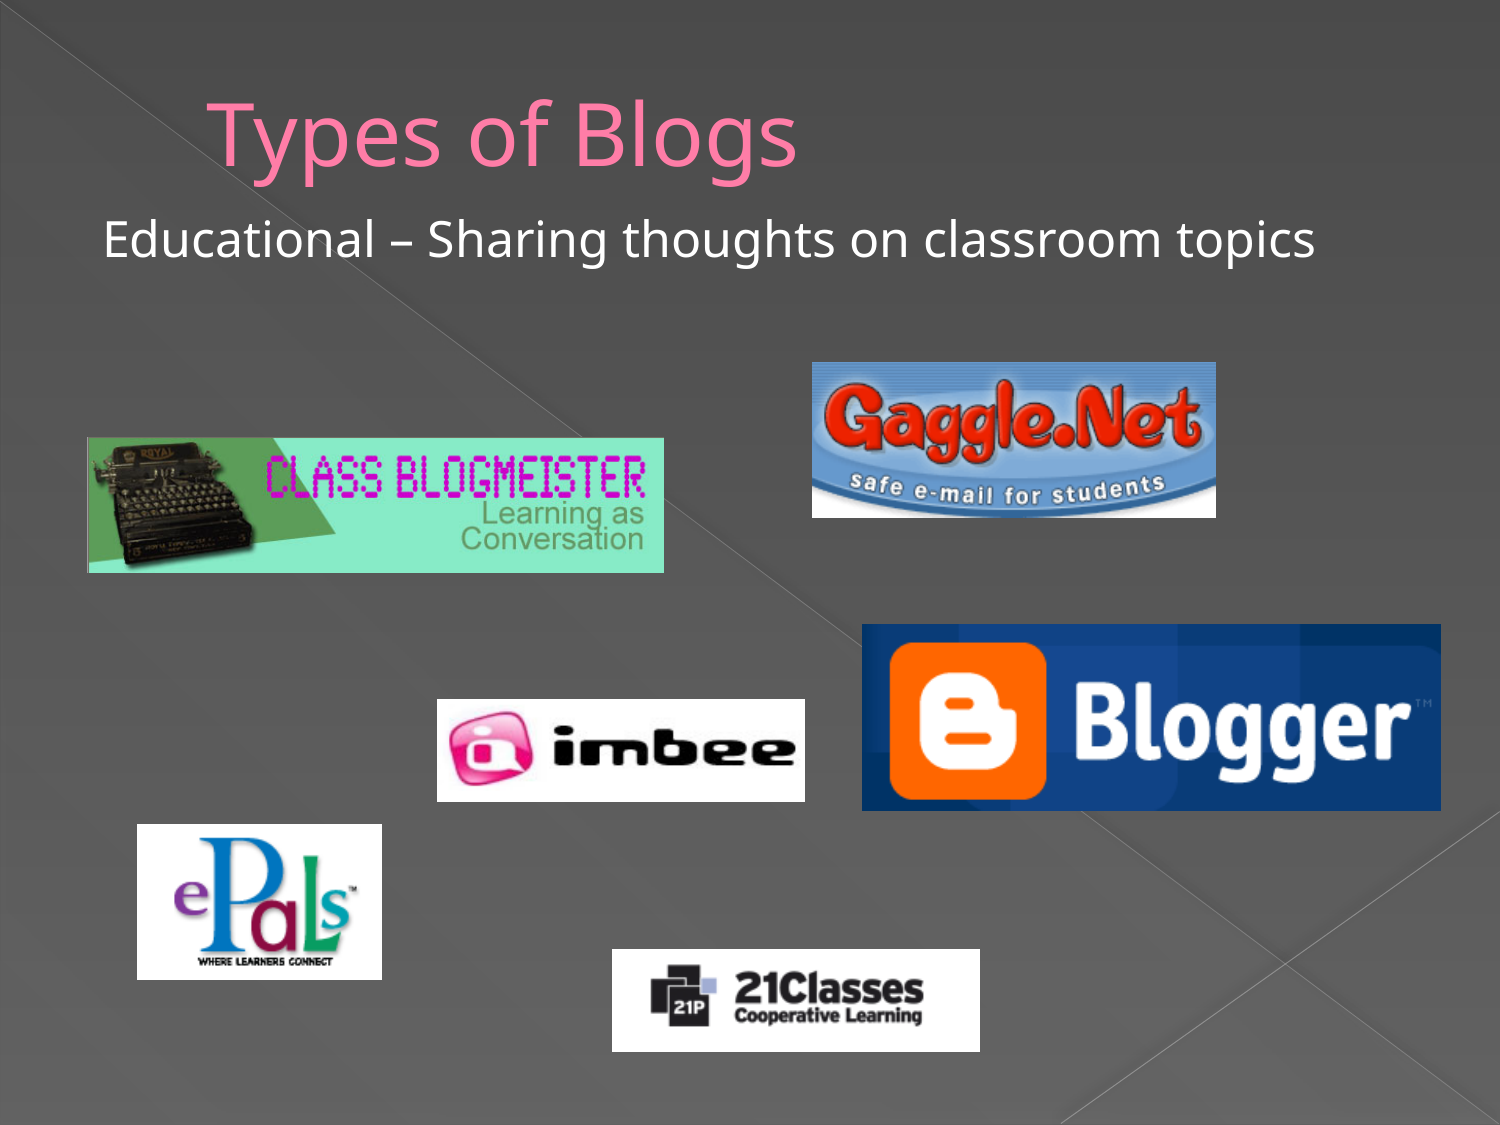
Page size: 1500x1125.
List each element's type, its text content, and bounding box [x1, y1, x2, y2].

text_box Educational – Sharing thoughts on classroom topics [87, 199, 1388, 275]
picture [137, 824, 382, 980]
picture [612, 949, 980, 1052]
picture [437, 699, 805, 802]
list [87, 437, 664, 574]
picture [862, 624, 1441, 812]
picture [812, 362, 1216, 518]
title Types of Blogs [112, 50, 1463, 213]
